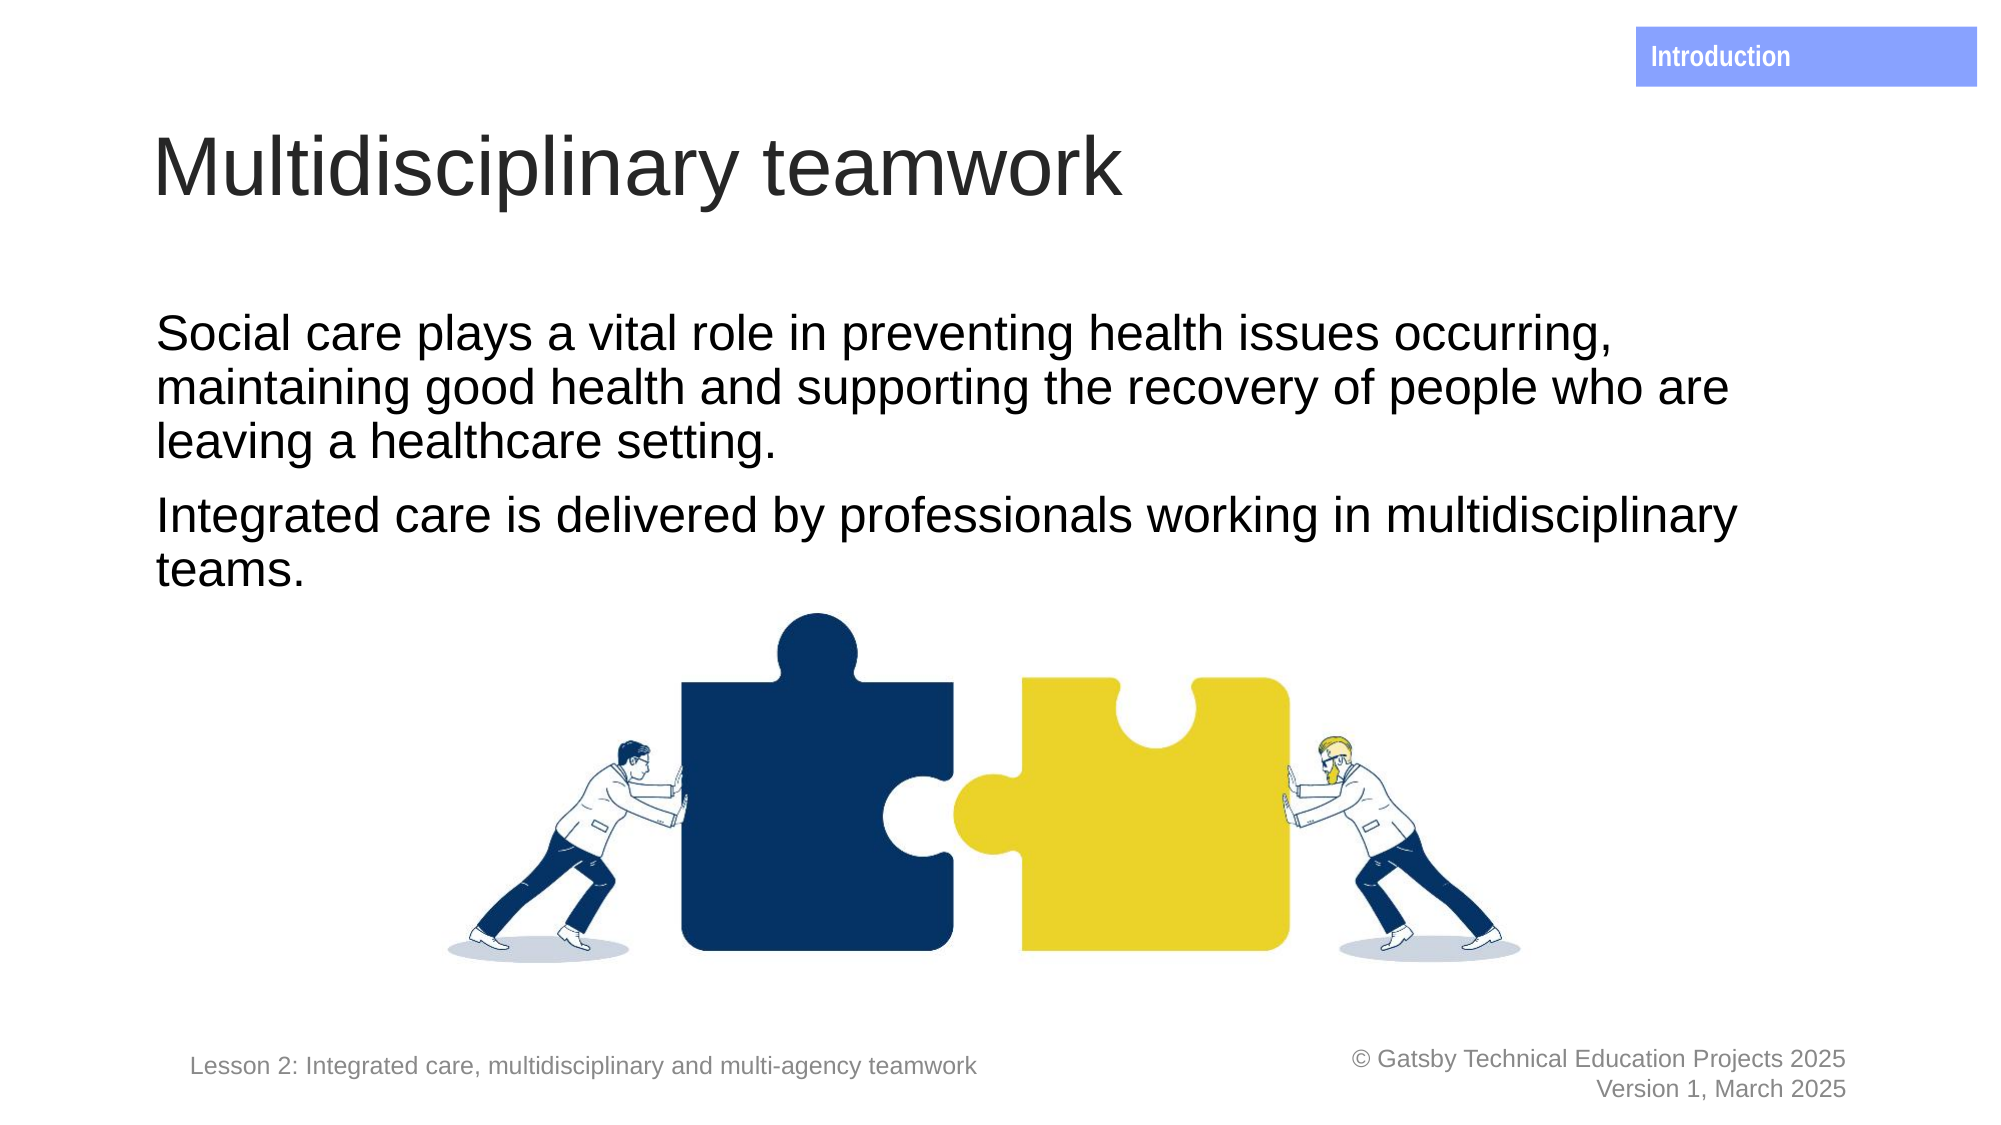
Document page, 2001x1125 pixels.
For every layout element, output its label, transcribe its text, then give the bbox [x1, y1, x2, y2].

list Introduction [1636, 26, 1978, 87]
list Lesson 2: Integrated care, multidisciplinary and multi-agency teamwork [137, 1024, 1022, 1103]
picture [393, 579, 1555, 993]
title Multidisciplinary teamwork [137, 59, 1863, 278]
text_box Social care plays a vital role in preventing health issues occurring, maintaining good health and supporting the recovery of people who are leaving a healthcare setting. Integrated care is delivered by professionals working in multidisciplinary teams. [140, 299, 1807, 786]
